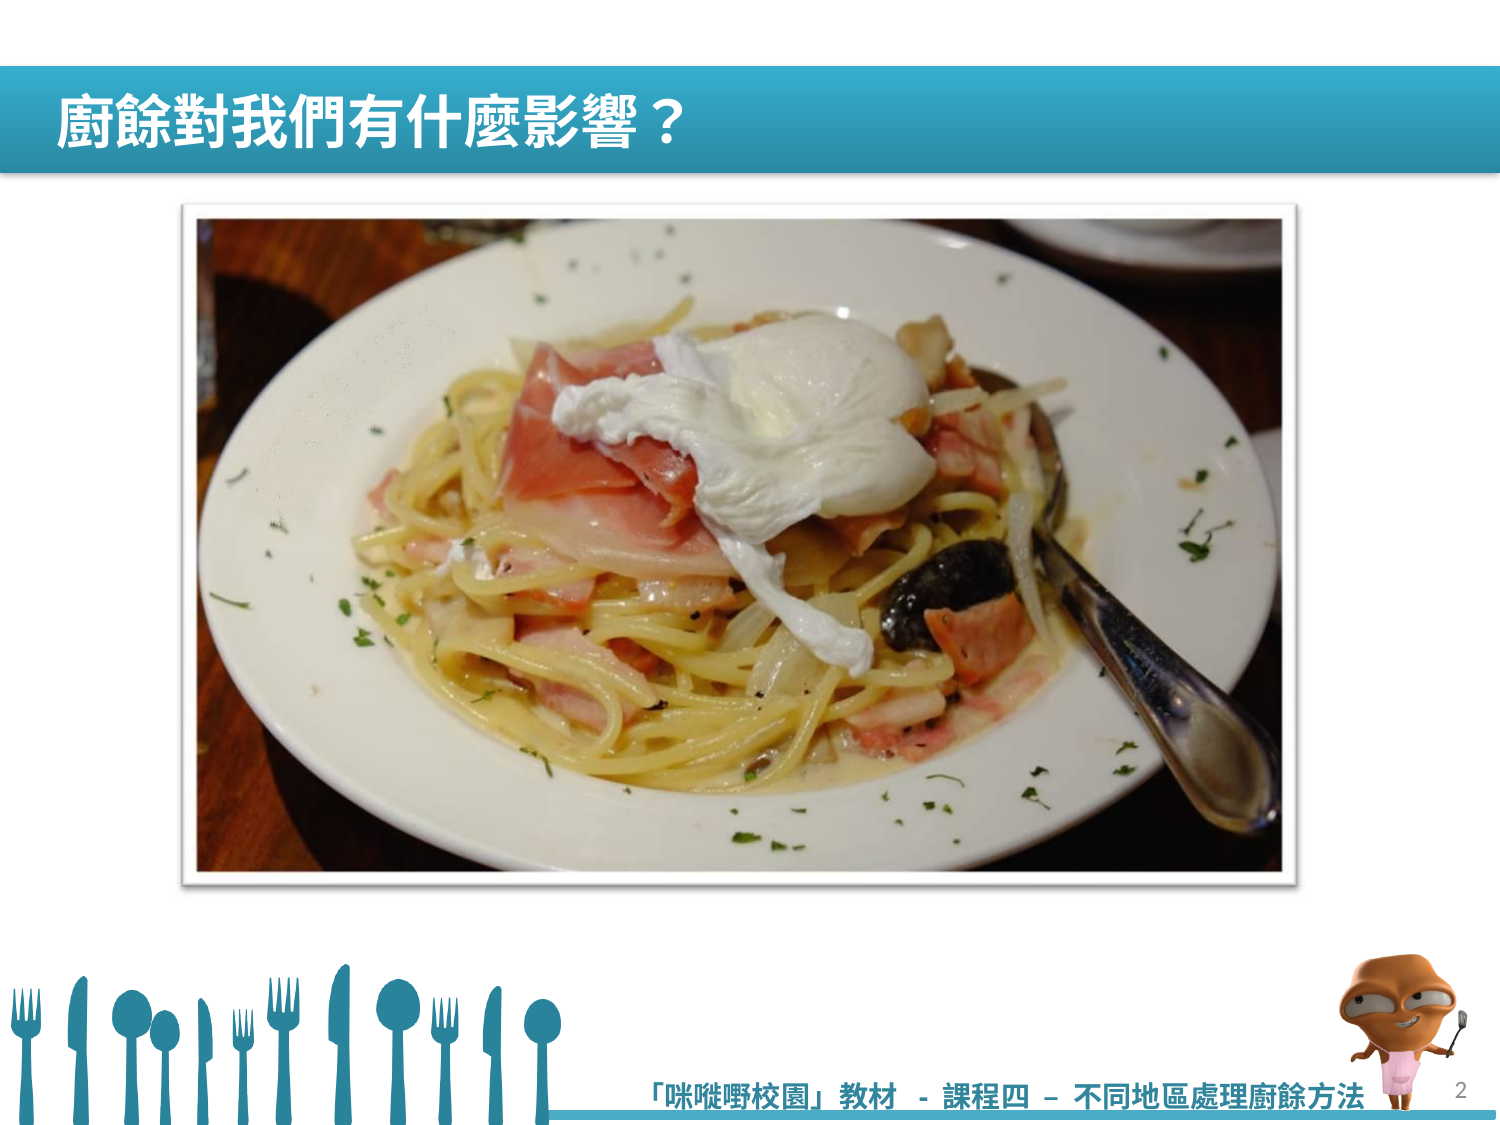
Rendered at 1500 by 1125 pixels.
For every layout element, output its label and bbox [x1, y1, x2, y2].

text_box [0, 66, 1500, 1125]
